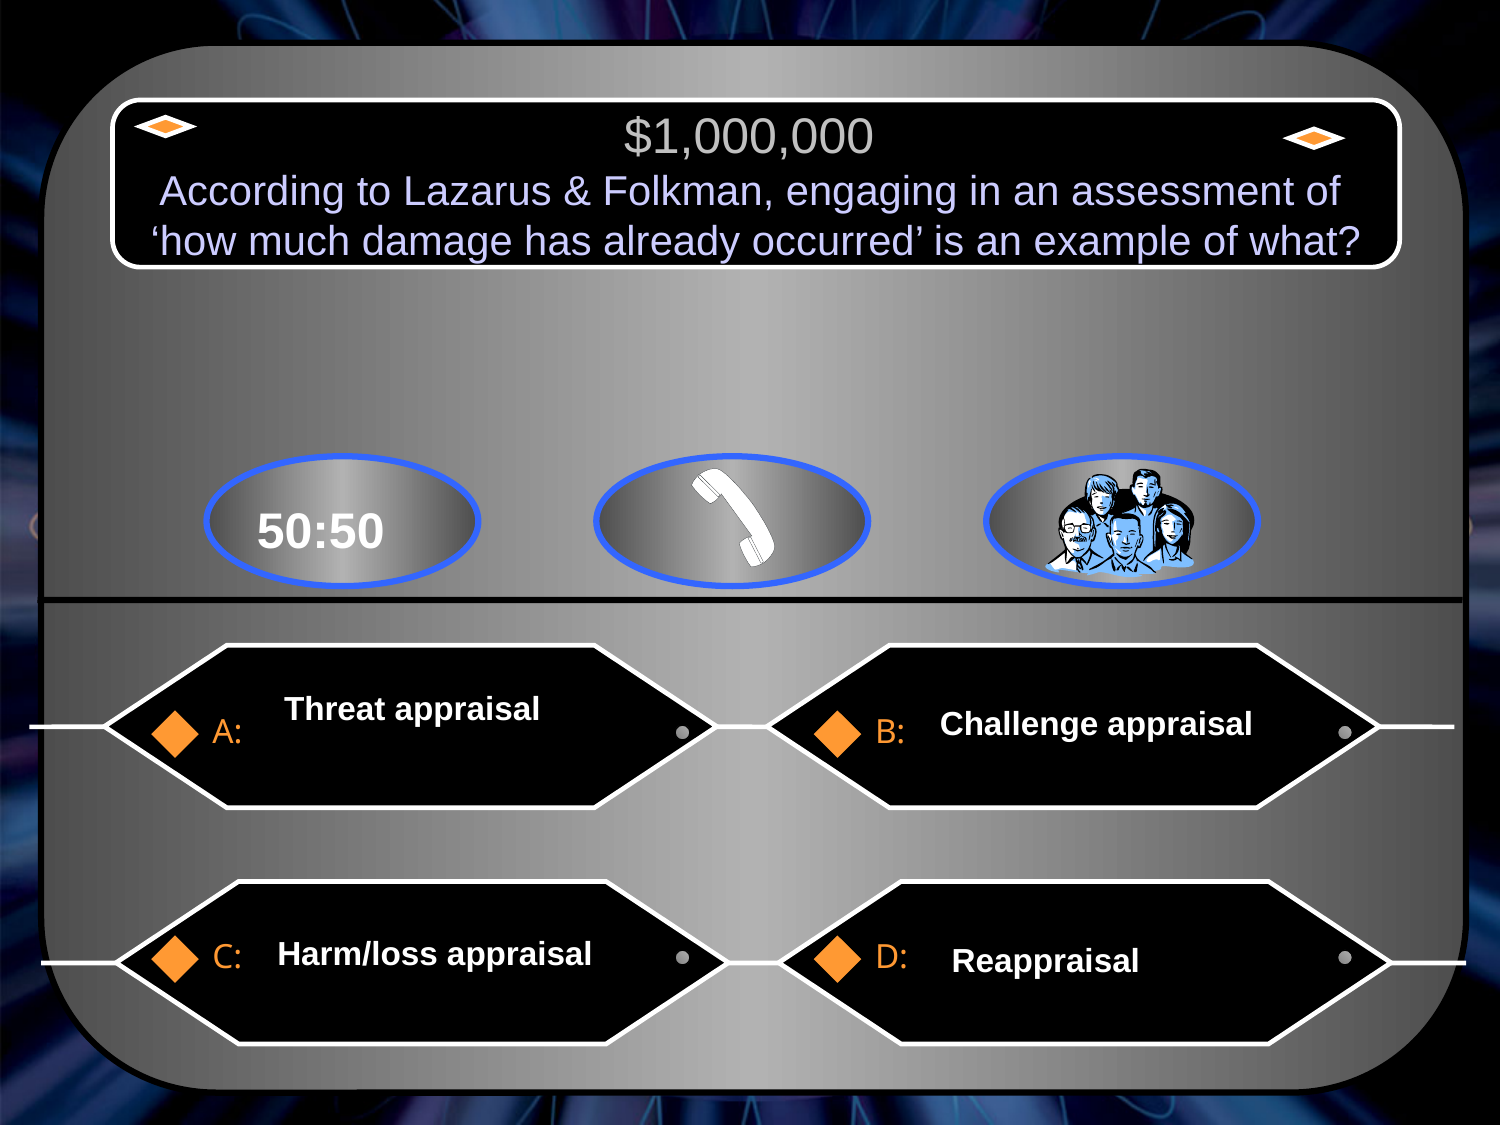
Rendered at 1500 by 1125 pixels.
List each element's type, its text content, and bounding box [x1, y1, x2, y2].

text_box [596, 456, 869, 587]
text_box [206, 456, 479, 587]
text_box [29, 644, 1455, 808]
text_box 50:50 [242, 491, 418, 567]
text_box [41, 42, 1467, 880]
text_box [1050, 456, 1259, 575]
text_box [40, 881, 1467, 1045]
text_box [106, 1054, 1401, 1093]
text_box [112, 99, 1400, 268]
picture [0, 0, 1500, 1125]
text_box [986, 467, 1044, 573]
